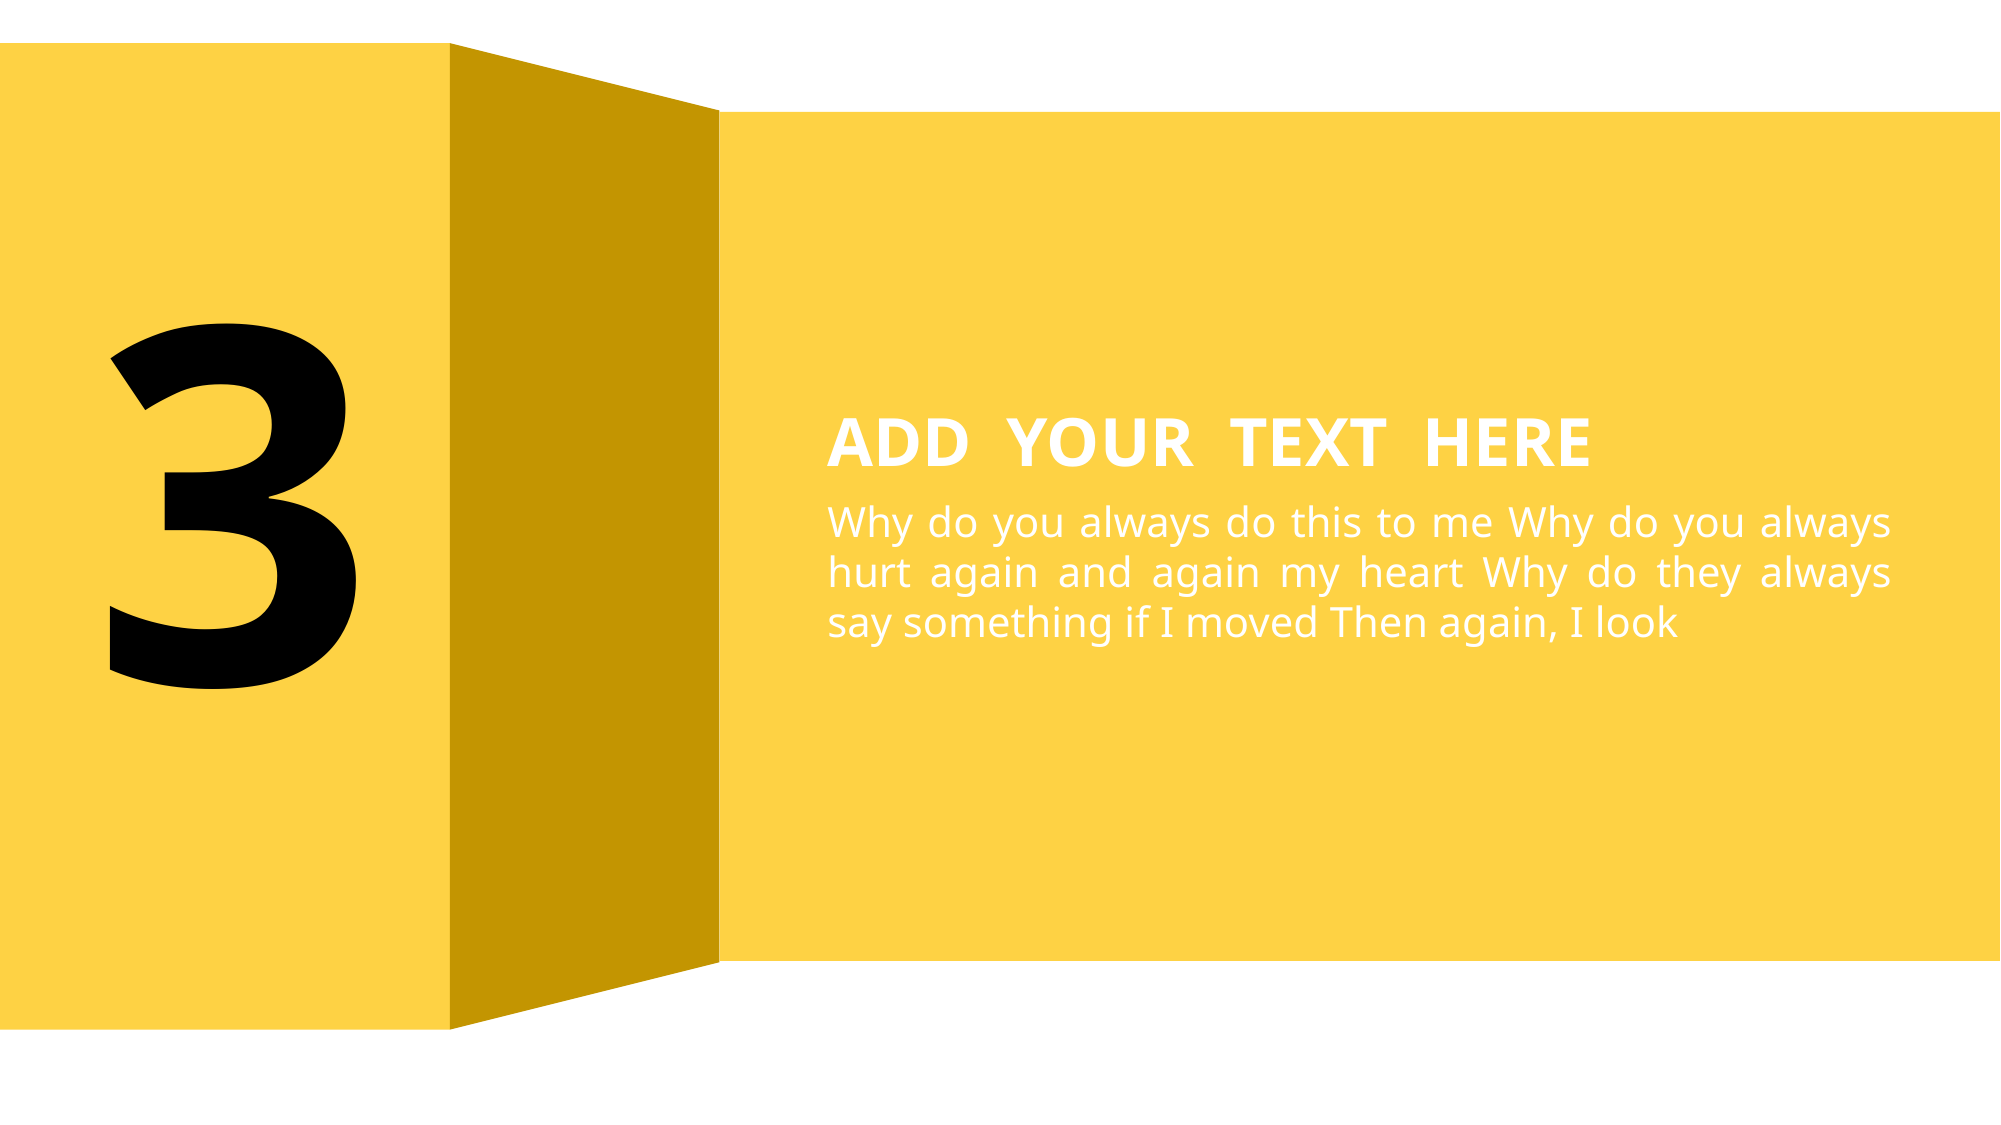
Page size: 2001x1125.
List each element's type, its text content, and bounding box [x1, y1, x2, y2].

text_box ADD YOUR TEXT HERE [812, 392, 1713, 488]
text_box [719, 111, 2000, 961]
text_box 3 [76, 179, 374, 792]
text_box Why do you always do this to me Why do you always hurt again and again my heart Why do they always say something if I moved Then again, I look [812, 488, 1907, 654]
text_box [449, 43, 720, 1030]
